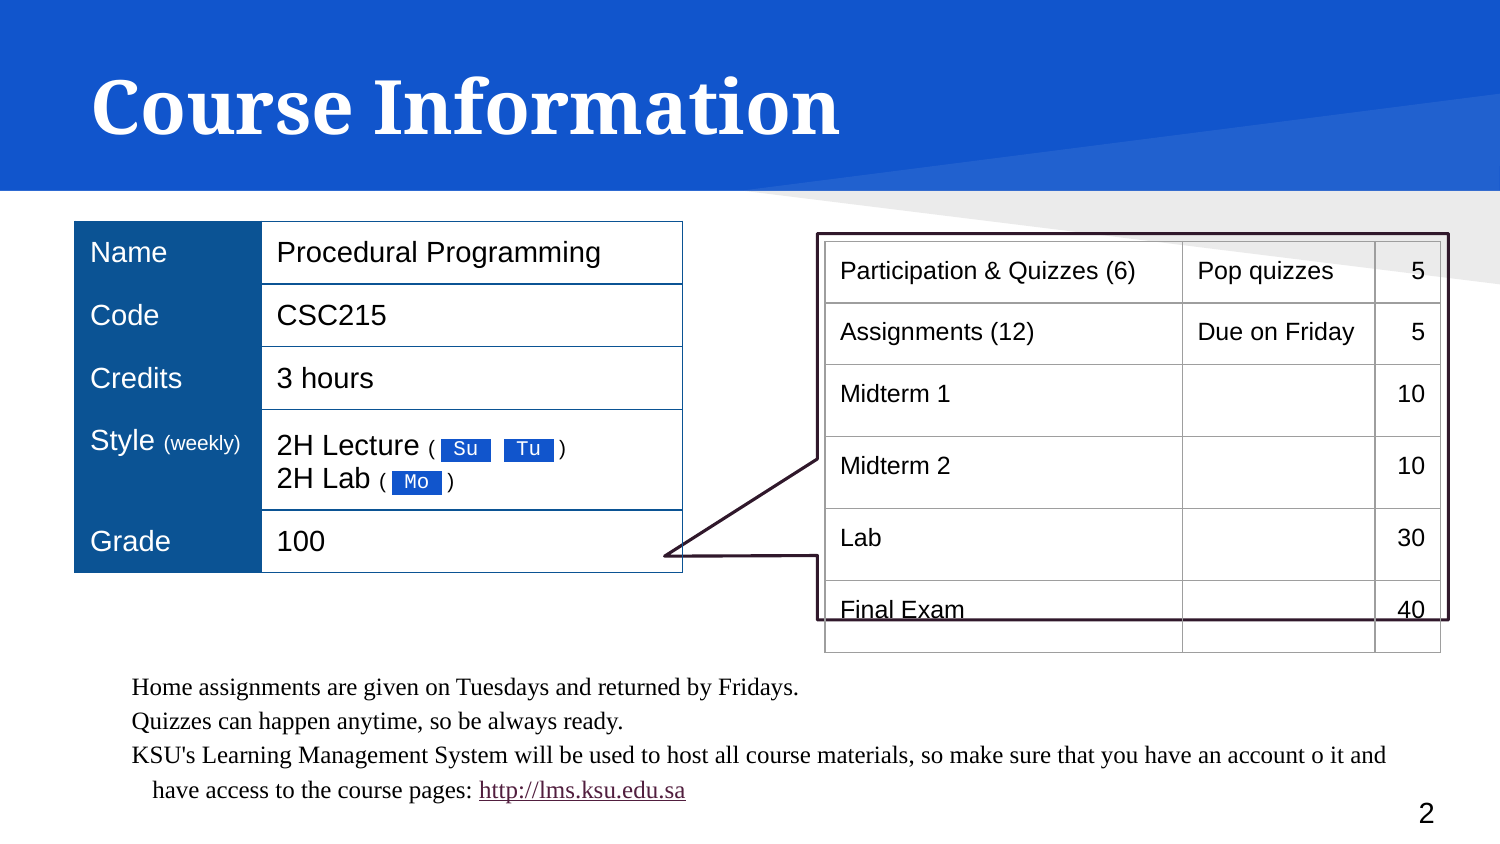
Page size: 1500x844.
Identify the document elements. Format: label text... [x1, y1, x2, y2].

text_box [683, 233, 1449, 620]
table_cell 10 [1376, 365, 1440, 436]
table_cell CSC215 [262, 285, 682, 346]
title Course Information [75, 33, 1425, 175]
table_cell Grade [76, 511, 261, 572]
table_header Procedural Programming [262, 222, 682, 283]
table_cell 30 [1376, 509, 1440, 580]
table_header Name [76, 222, 261, 283]
table_cell Credits [76, 347, 261, 409]
table_header Participation & Quizzes (6) [826, 242, 1182, 302]
table_cell 2H Lecture ( Su Tu ) 2H Lab ( Mo ) [262, 410, 682, 509]
table_cell 3 hours [262, 347, 682, 409]
table_cell Code [76, 285, 261, 346]
table_cell Final Exam [826, 581, 1182, 650]
table_cell Assignments (12) [826, 304, 1182, 364]
table_cell [1183, 509, 1374, 580]
table_header 5 [1376, 242, 1440, 302]
table_cell Style (weekly) [76, 410, 261, 509]
table_cell [1183, 365, 1374, 436]
table_cell 5 [1376, 304, 1440, 364]
table_cell Due on Friday [1183, 304, 1374, 364]
table_cell Midterm 1 [826, 365, 1182, 436]
table_cell Midterm 2 [826, 437, 1182, 508]
text_box Home assignments are given on Tuesdays and returned by Fridays. Quizzes can happen anytime, so be always ready. KSU's Learning Management System will be used to host all course materials, so make sure that you have an account o it and have access to the course pages: http://lms.ksu.edu.sa [75, 650, 1425, 811]
table_cell [1183, 581, 1374, 650]
table_cell [1183, 437, 1374, 508]
table_cell 10 [1376, 437, 1440, 508]
table_cell 100 [262, 511, 682, 572]
slide_number ‹#› [1403, 779, 1494, 844]
table_header Pop quizzes [1183, 242, 1374, 302]
table_cell 40 [1376, 581, 1440, 652]
table_cell Lab [826, 509, 1182, 580]
